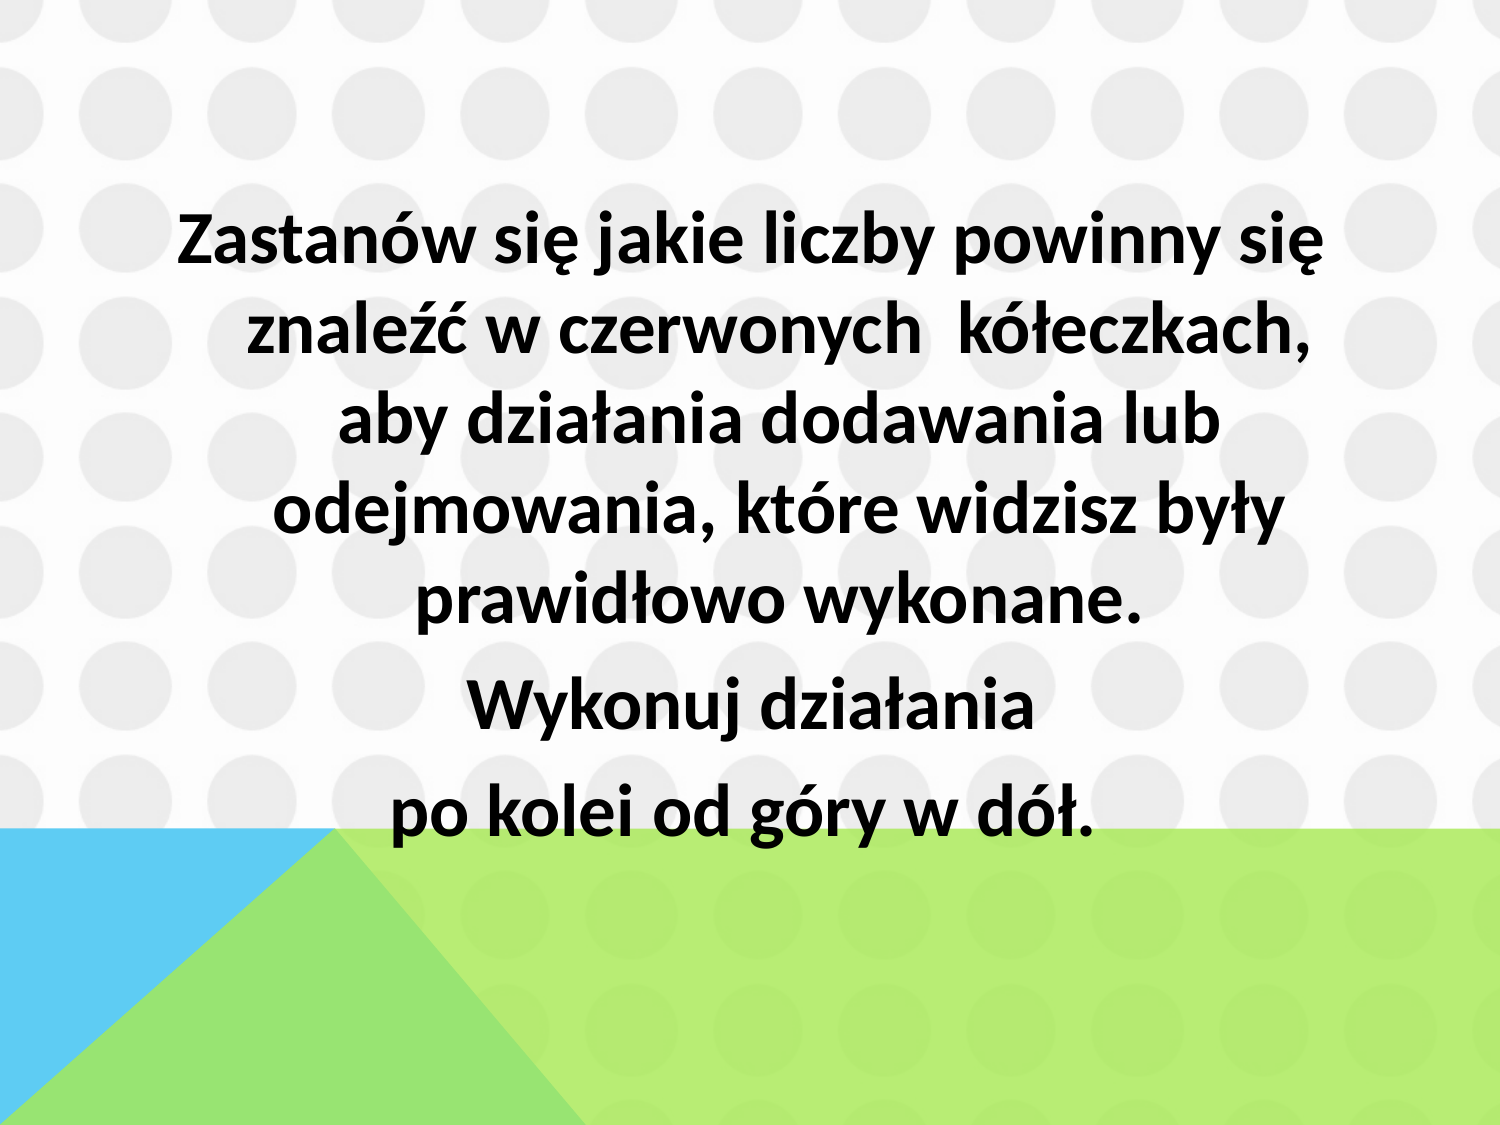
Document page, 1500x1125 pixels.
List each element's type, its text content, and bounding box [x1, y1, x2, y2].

list Zastanów się jakie liczby powinny się znaleźć w czerwonych kółeczkach, aby działania dodawania lub odejmowania, które widzisz były prawidłowo wykonane. Wykonuj działania po kolei od góry w dół. [135, 180, 1369, 870]
